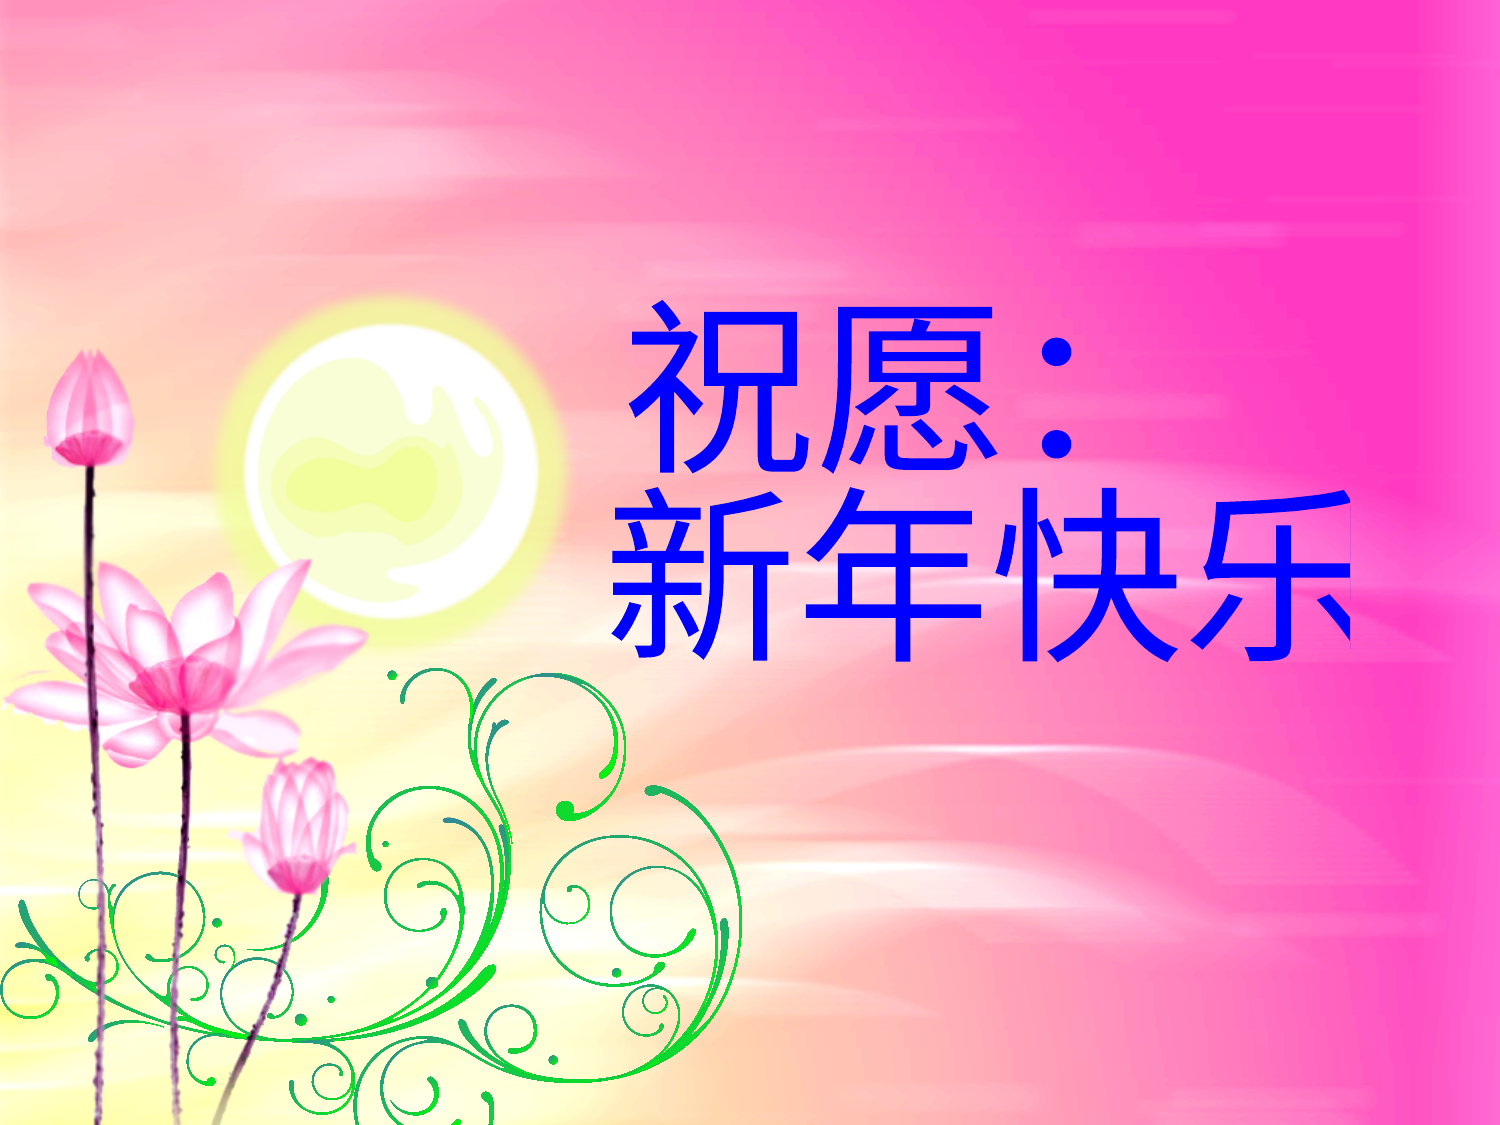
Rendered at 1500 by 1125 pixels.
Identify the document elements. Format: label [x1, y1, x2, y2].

text_box [376, 663, 755, 1125]
picture [0, 0, 1500, 1125]
